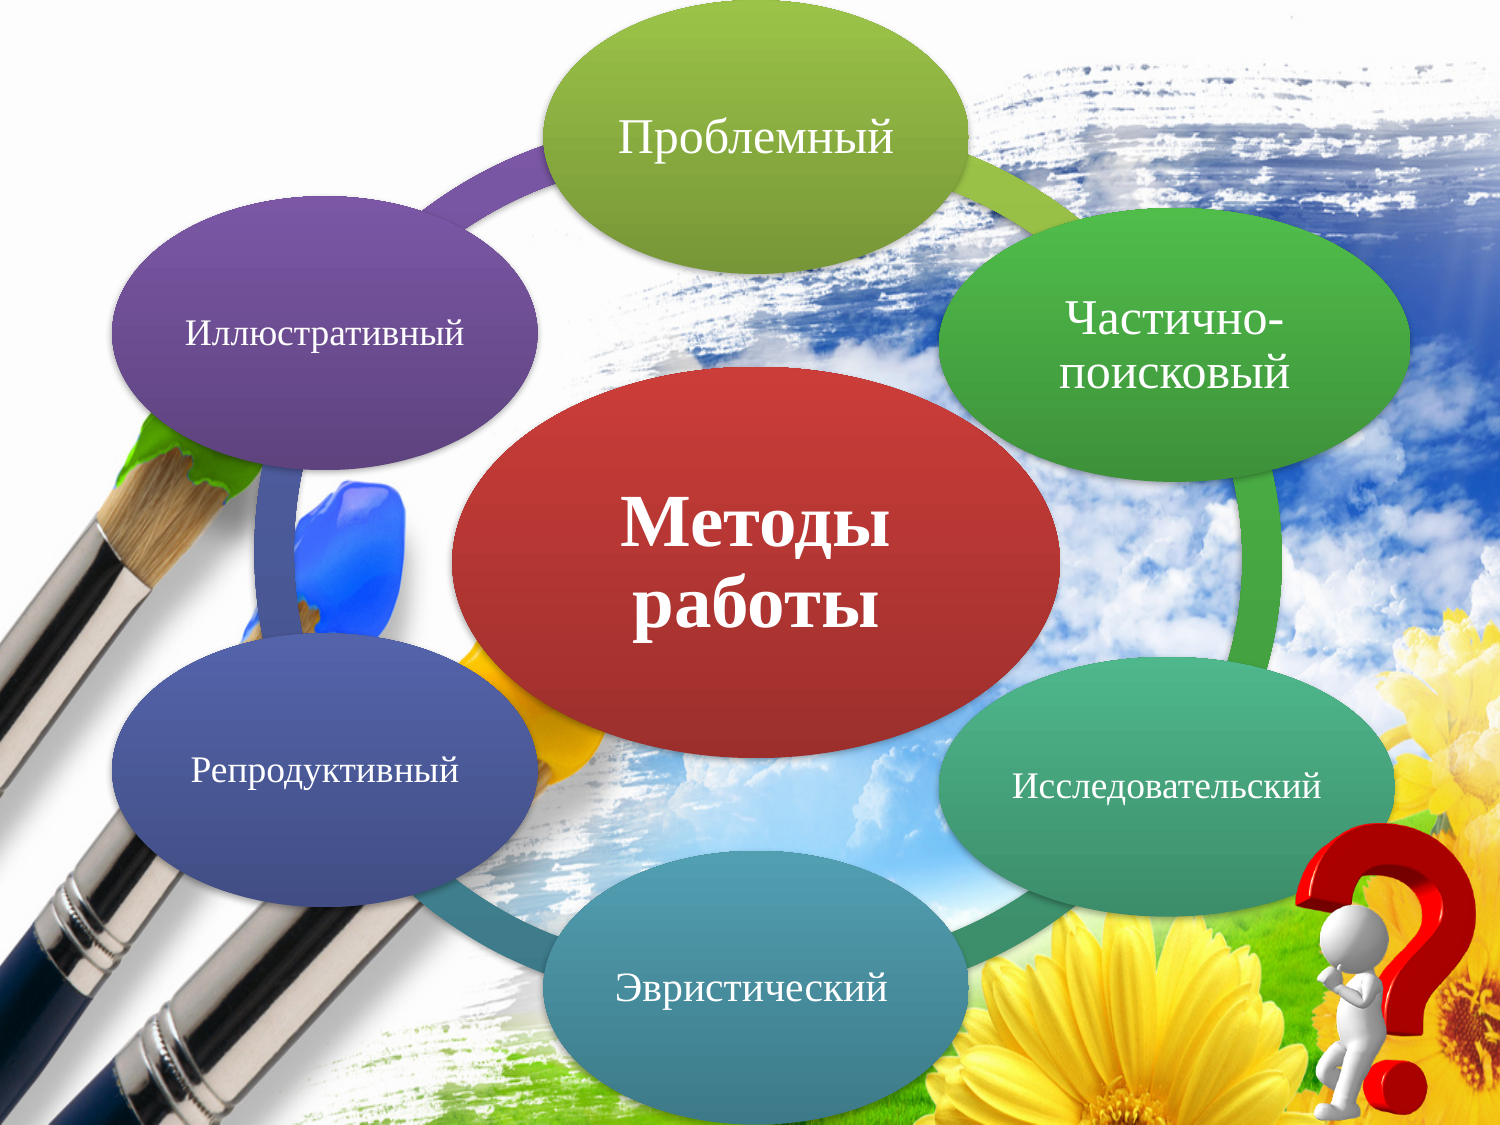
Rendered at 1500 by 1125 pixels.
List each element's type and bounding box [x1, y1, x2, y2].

text_box [0, 0, 1500, 1125]
picture [1222, 817, 1500, 1125]
